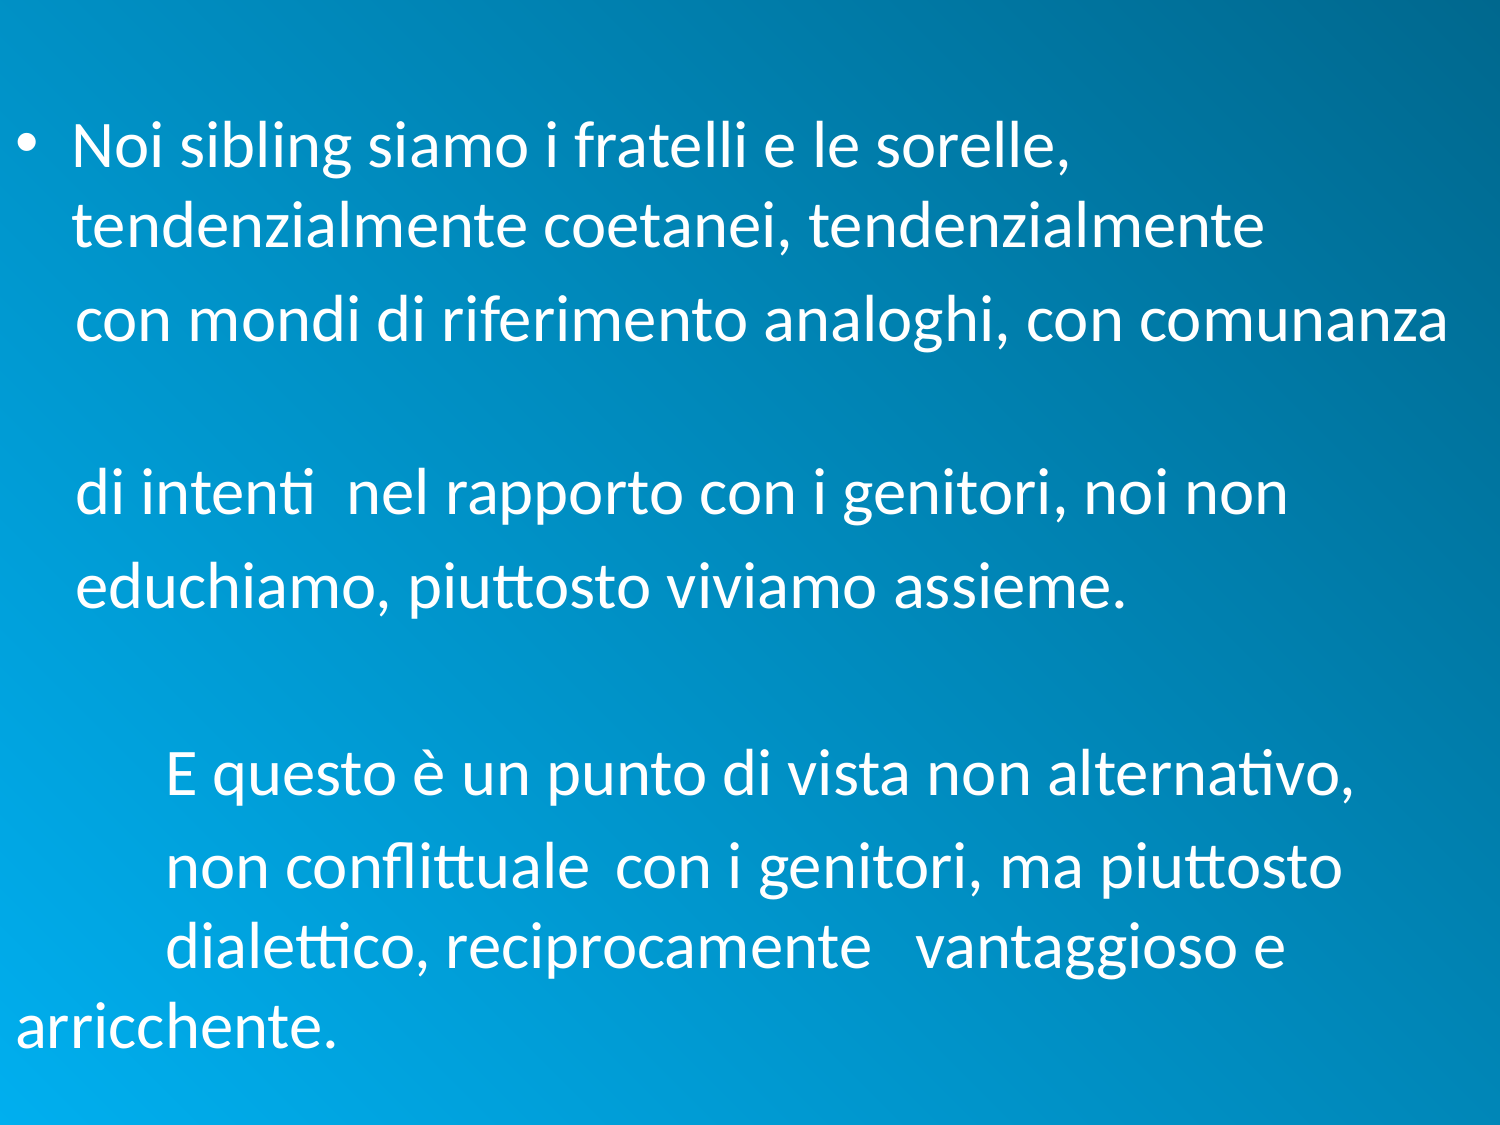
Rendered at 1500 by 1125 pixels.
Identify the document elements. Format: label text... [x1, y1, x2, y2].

list Noi sibling siamo i fratelli e le sorelle, tendenzialmente coetanei, tendenzialmente con mondi di riferimento analoghi, con comunanza di intenti nel rapporto con i genitori, noi non educhiamo, piuttosto viviamo assieme. E questo è un punto di vista non alternativo, non conflittuale con i genitori, ma piuttosto dialettico, reciprocamente vantaggioso e arricchente. ​ [0, 0, 1500, 1125]
